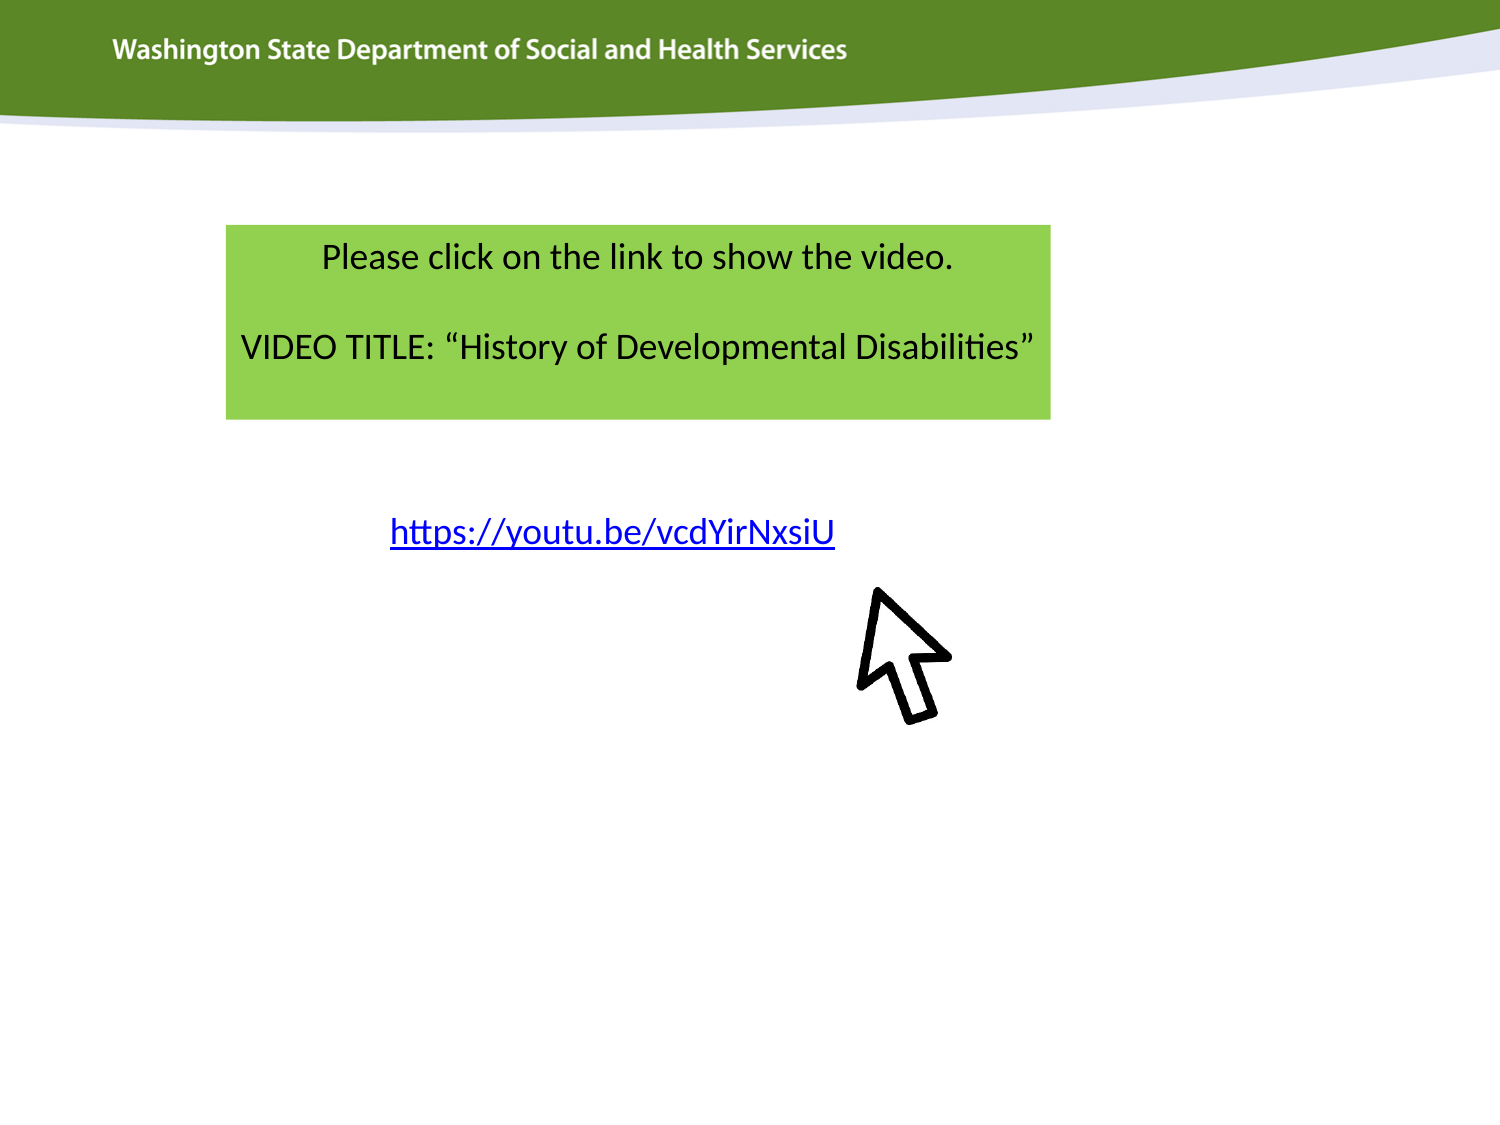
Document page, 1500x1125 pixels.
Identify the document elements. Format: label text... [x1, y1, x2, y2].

text_box Please click on the link to show the video. VIDEO TITLE: “History of Developmental Disabilities” [225, 224, 1051, 420]
picture [0, 0, 1500, 1125]
text_box https://youtu.be/vcdYirNxsiU [374, 499, 1125, 560]
